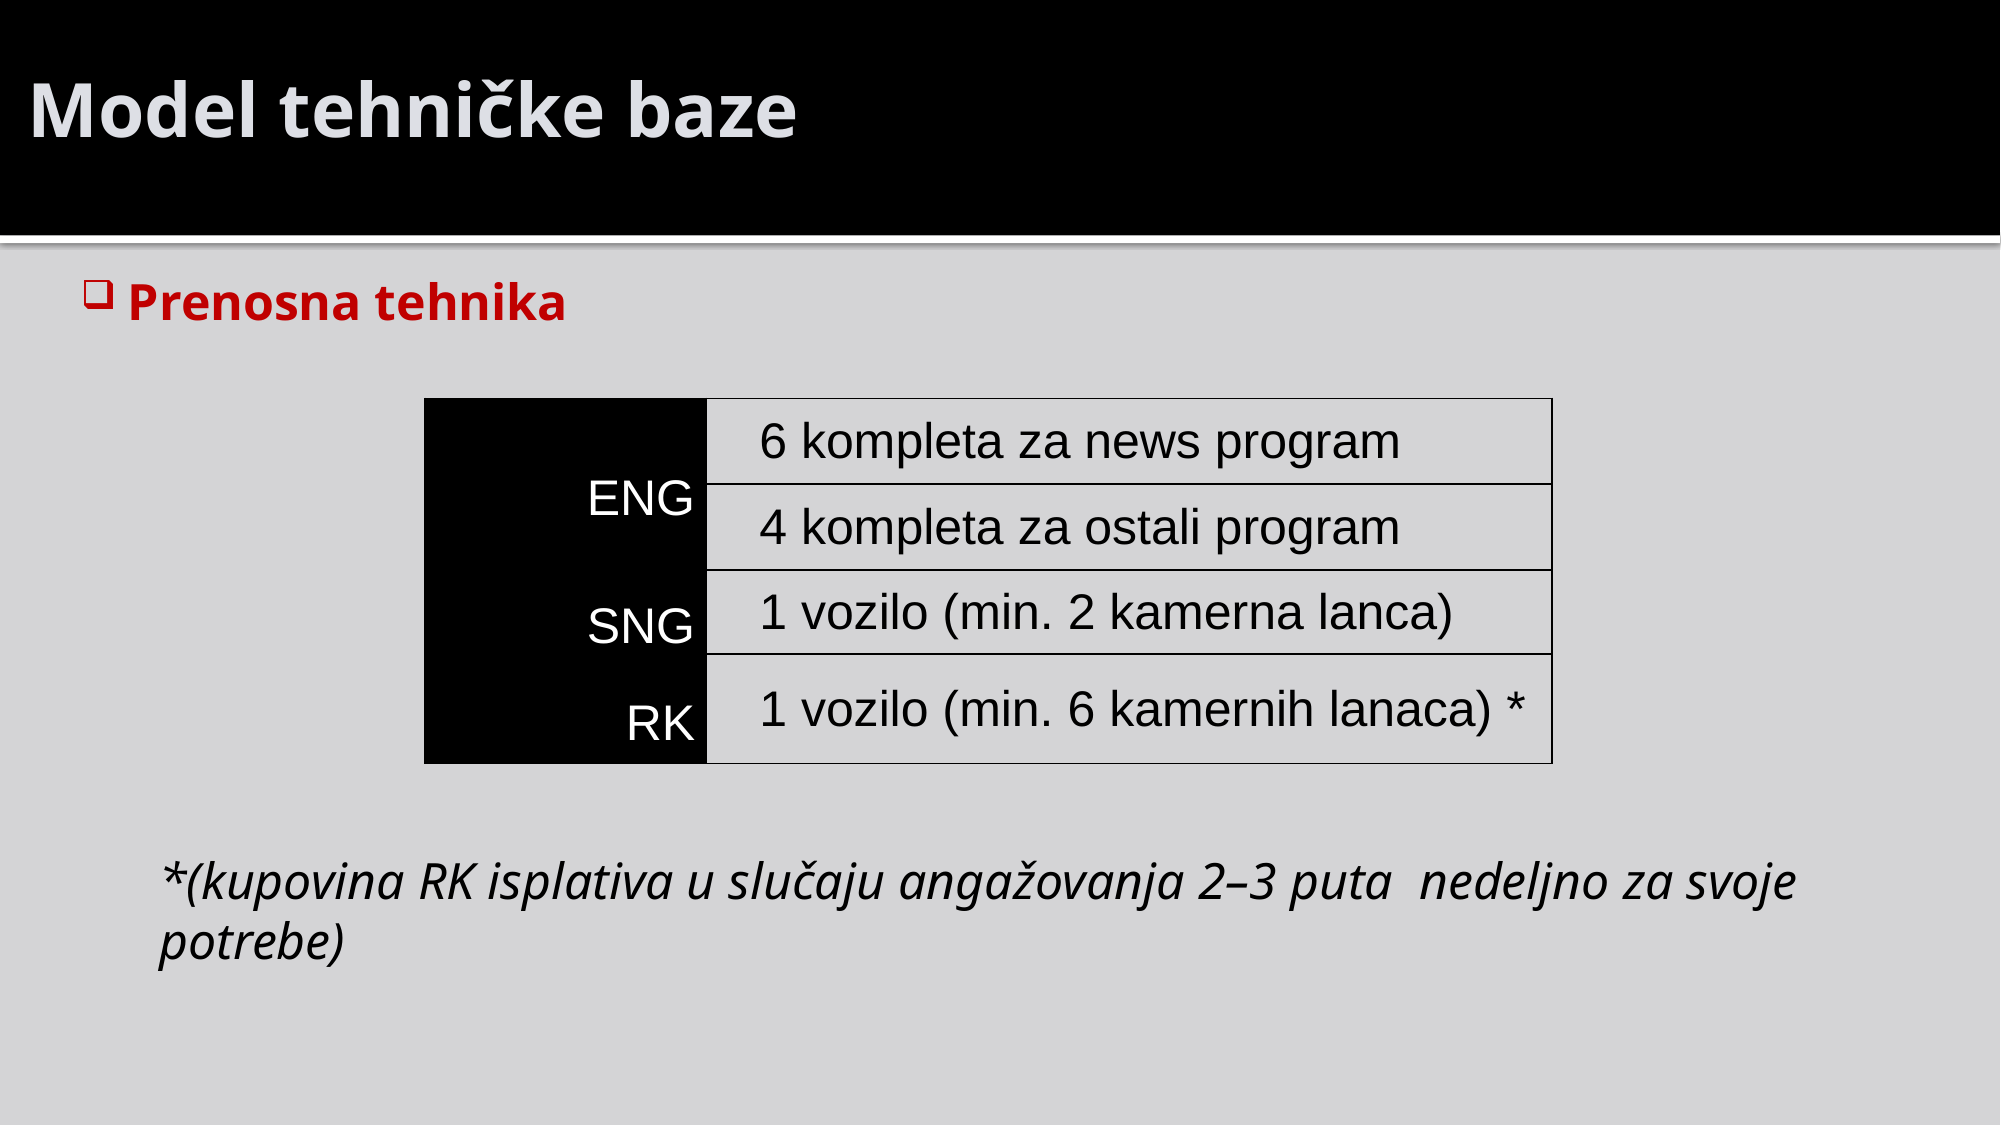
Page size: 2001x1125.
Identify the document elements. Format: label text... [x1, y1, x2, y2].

text_box Model tehničke baze [12, 62, 1663, 200]
table_cell 4 kompleta za ostali program [707, 485, 1551, 569]
list Prenosna tehnika *(kupovina RK isplativa u slučaju angažovanja 2–3 puta nedeljno za svoje potrebe) [12, 237, 1925, 1125]
table_cell RK [426, 655, 705, 763]
table_header ENG [426, 399, 705, 569]
table_cell SNG [426, 571, 705, 653]
table_cell 1 vozilo (min. 2 kamerna lanca) [707, 571, 1551, 653]
table_header 6 kompleta za news program [707, 399, 1551, 483]
table_cell 1 vozilo (min. 6 kamernih lanaca) * [707, 655, 1551, 763]
